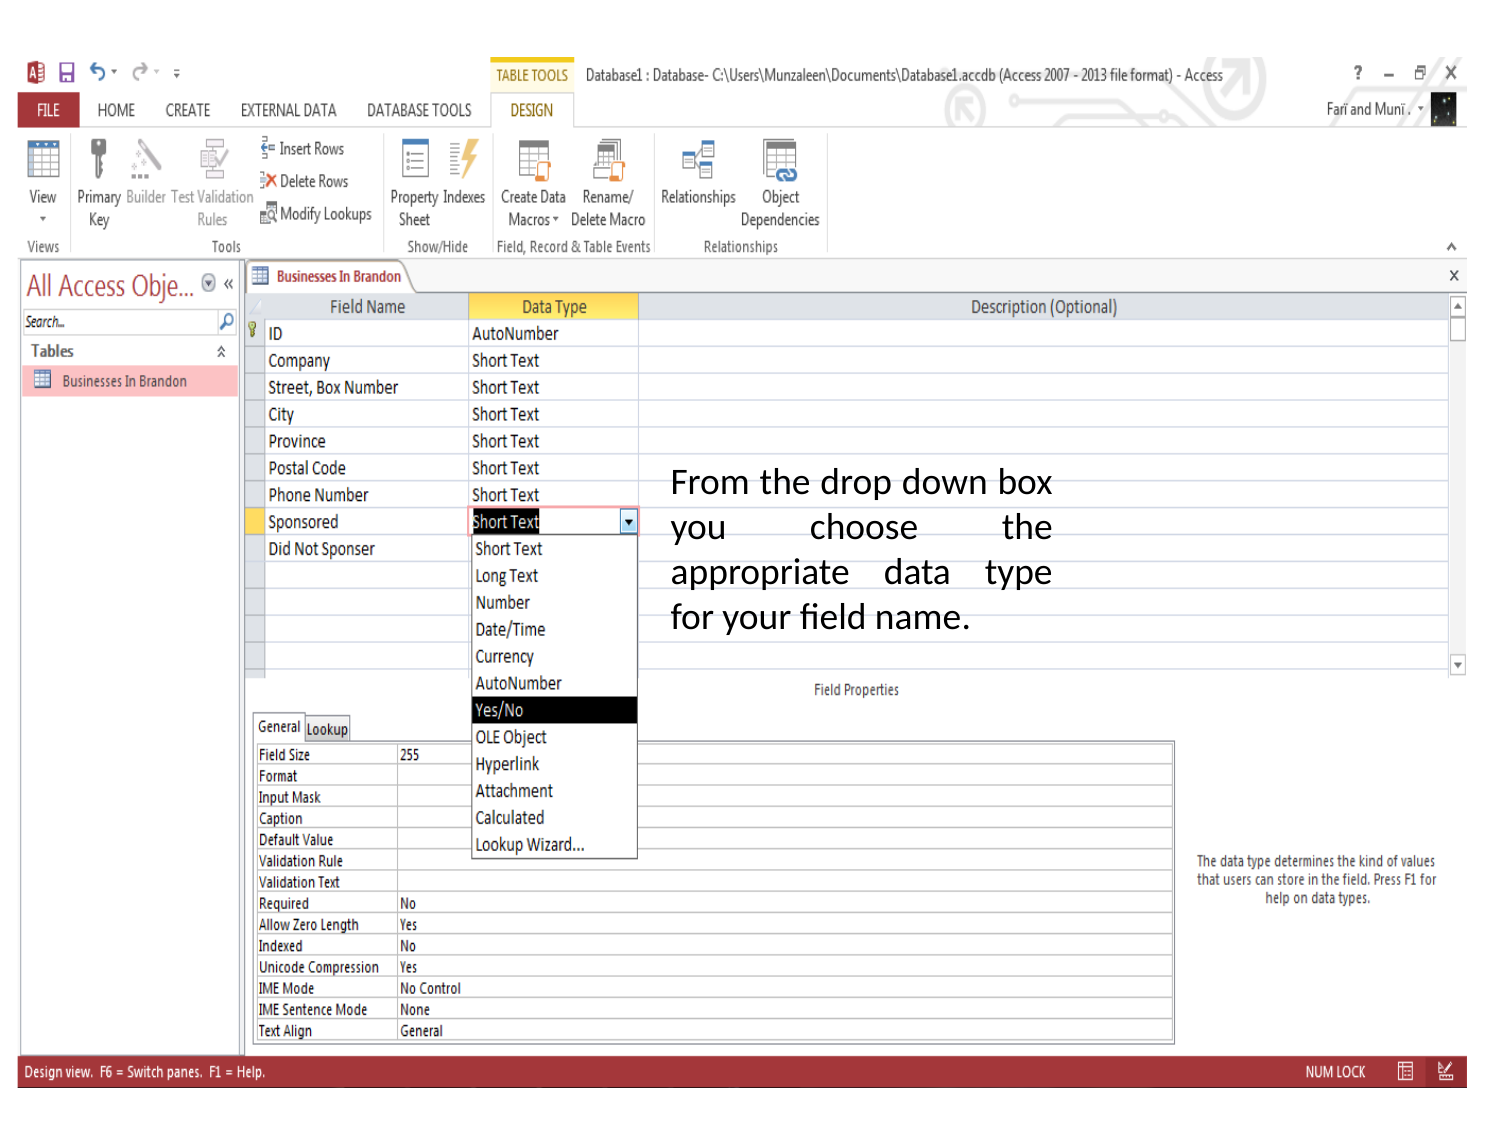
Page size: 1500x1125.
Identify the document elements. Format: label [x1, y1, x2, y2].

picture [17, 57, 1468, 1089]
